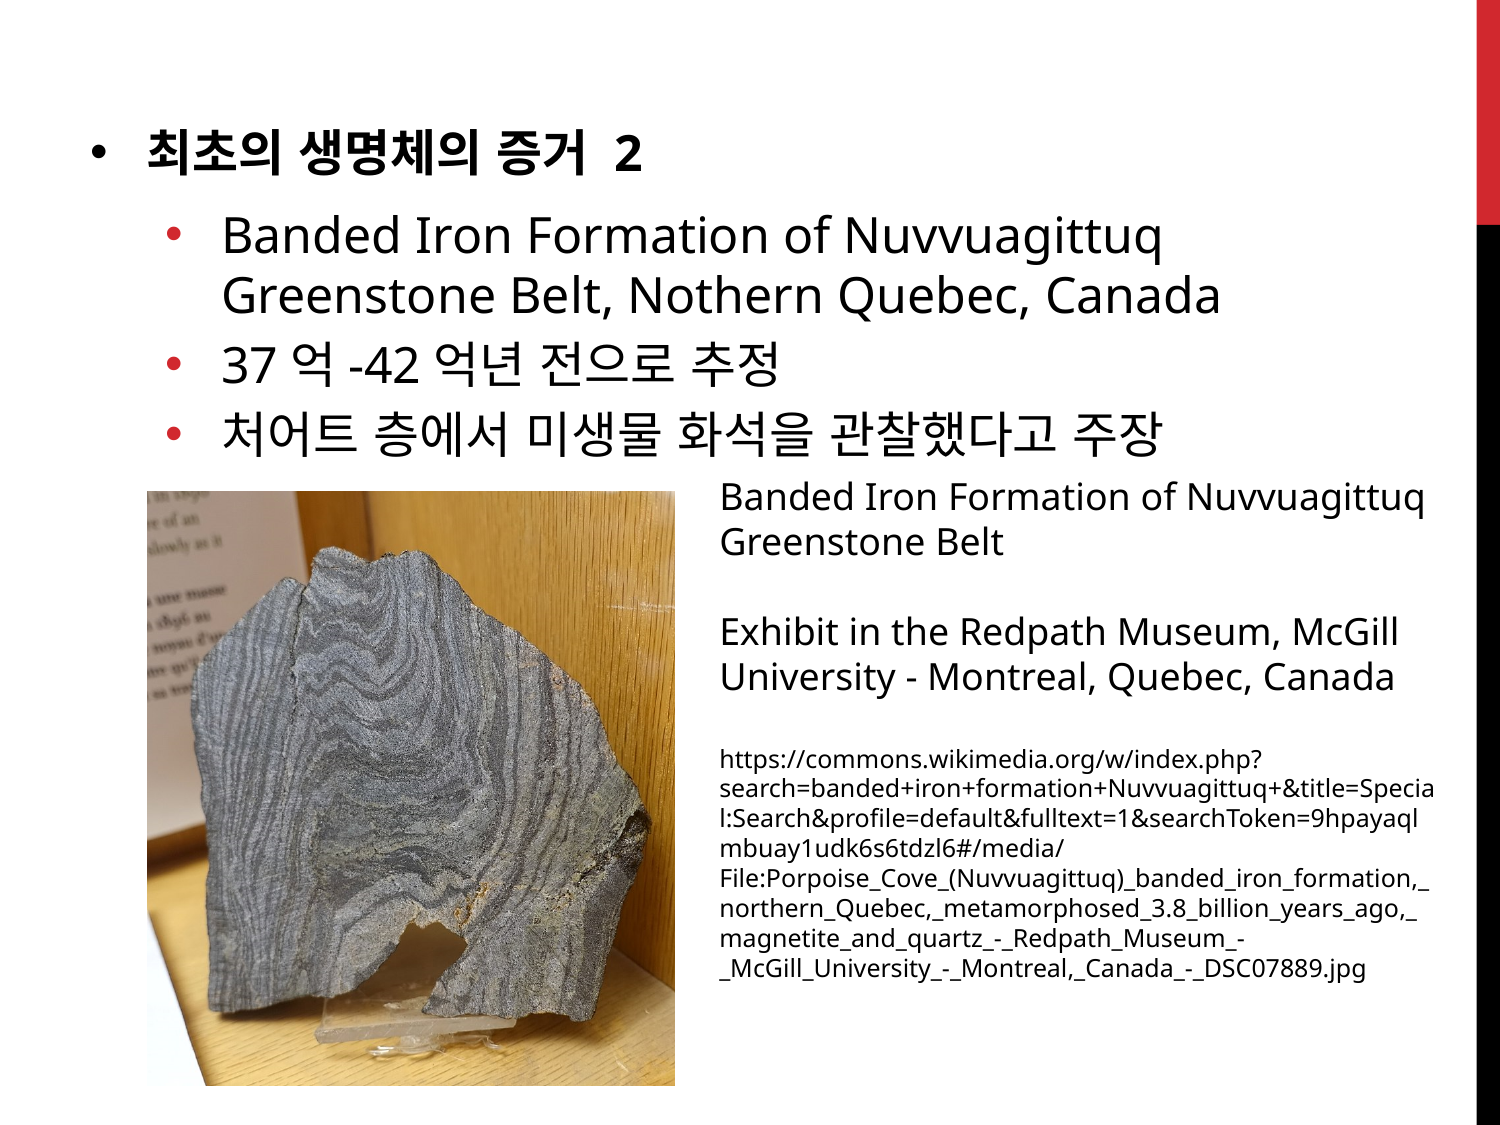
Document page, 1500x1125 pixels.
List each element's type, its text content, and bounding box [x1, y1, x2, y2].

text_box Banded Iron Formation of Nuvvuagittuq Greenstone Belt Exhibit in the Redpath Museum, McGill University - Montreal, Quebec, Canada https://commons.wikimedia.org/w/index.php?search=banded+iron+formation+Nuvvuagittuq+&title=Special:Search&profile=default&fulltext=1&searchToken=9hpayaqlmbuay1udk6s6tdzl6#/media/File:Porpoise_Cove_(Nuvvuagittuq)_banded_iron_formation,_northern_Quebec,_metamorphosed_3.8_billion_years_ago,_magnetite_and_quartz_-_Redpath_Museum_-_McGill_University_-_Montreal,_Canada_-_DSC07889.jpg [704, 420, 1455, 990]
list 최초의 생명체의 증거 2 Banded Iron Formation of Nuvvuagittuq Greenstone Belt, Nothern Quebec, Canada 37억-42억년 전으로 추정 처어트 층에서 미생물 화석을 관찰했다고 주장 [75, 113, 1325, 1005]
picture [146, 491, 675, 1087]
